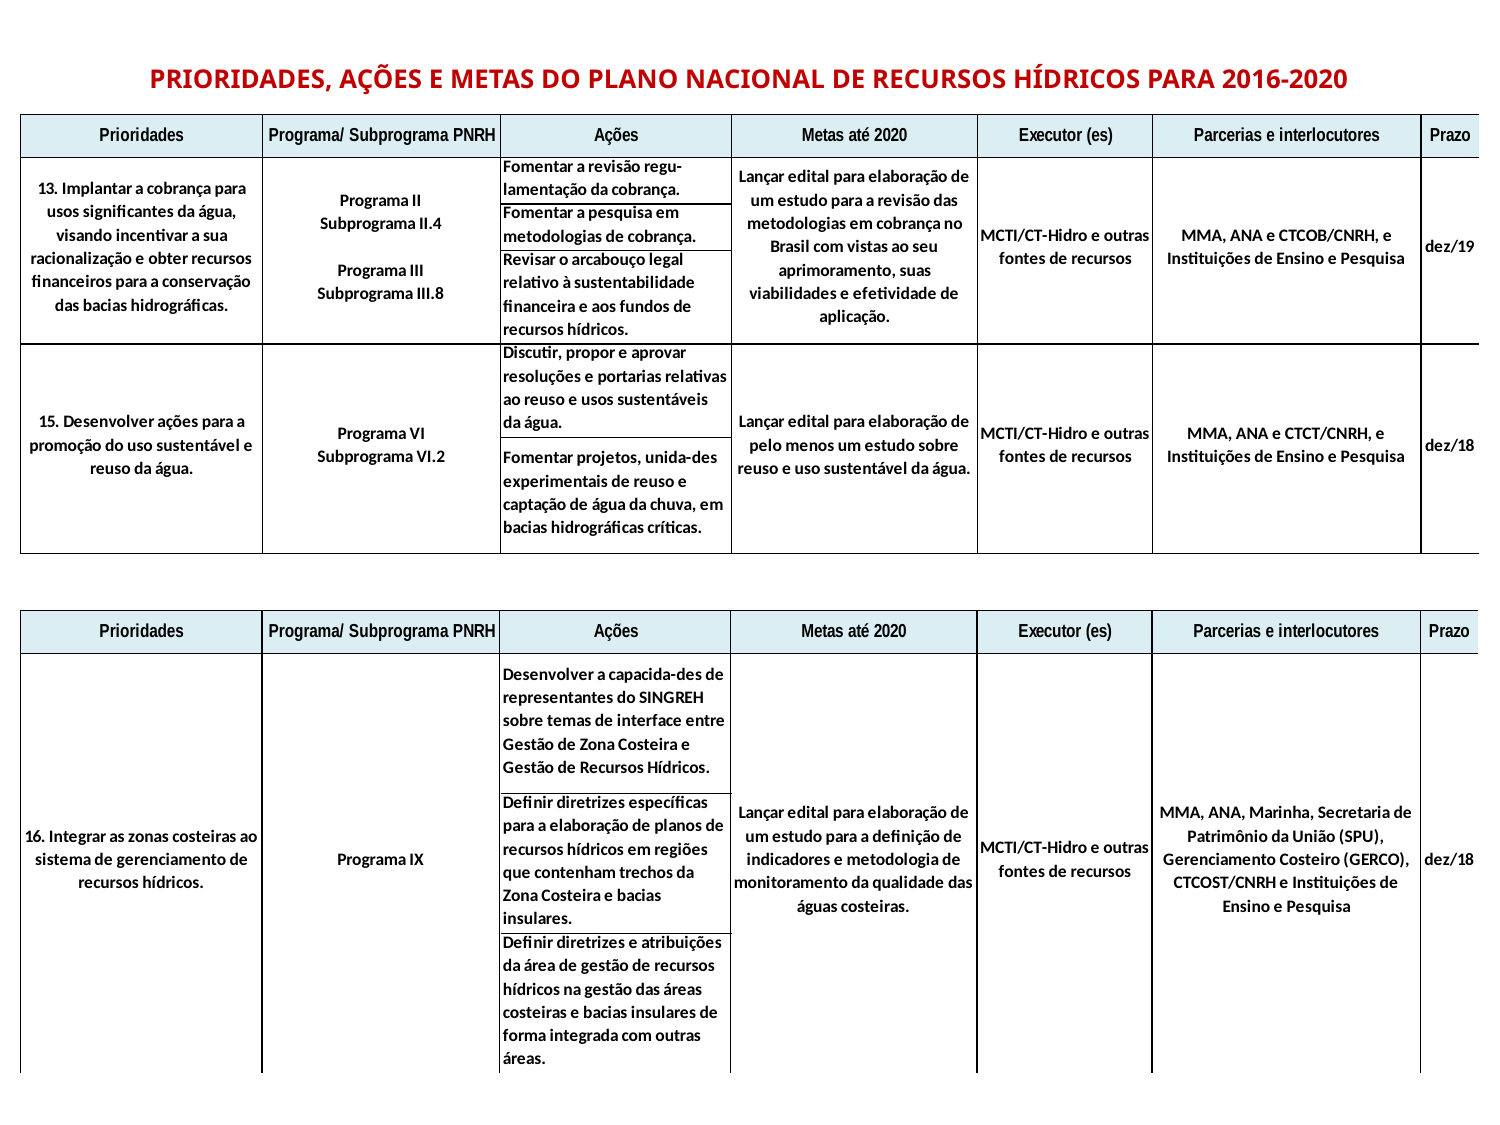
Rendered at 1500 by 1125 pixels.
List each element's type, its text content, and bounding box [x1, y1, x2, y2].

title PRIORIDADES, AÇÕES E METAS DO PLANO NACIONAL DE RECURSOS HÍDRICOS PARA 2016-2020 [75, 42, 1425, 112]
picture [19, 609, 1480, 1075]
picture [19, 113, 1481, 556]
